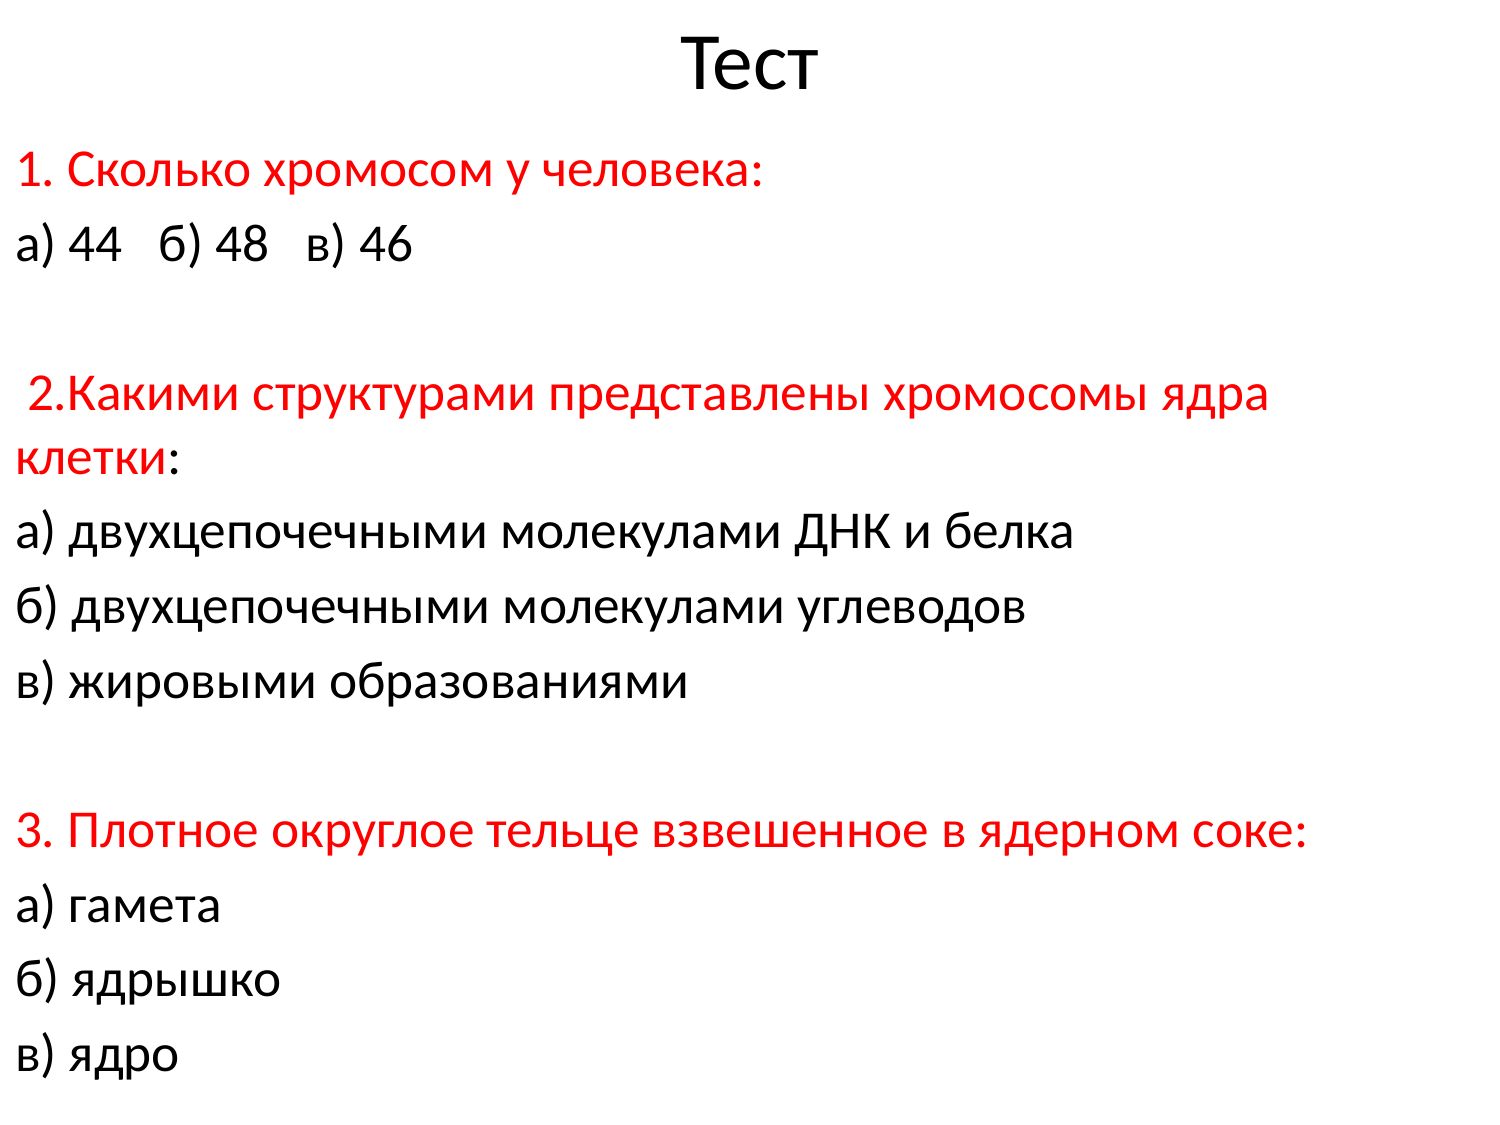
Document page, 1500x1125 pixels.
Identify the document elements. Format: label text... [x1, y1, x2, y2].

list 1. Сколько хромосом у человека: а) 44 б) 48 в) 46 2.Какими структурами представлены хромосомы ядра клетки: а) двухцепочечными молекулами ДНК и белка б) двухцепочечными молекулами углеводов в) жировыми образованиями 3. Плотное округлое тельце взвешенное в ядерном соке: а) гамета б) ядрышко в) ядро [0, 125, 1425, 1094]
title Тест [75, 0, 1425, 114]
